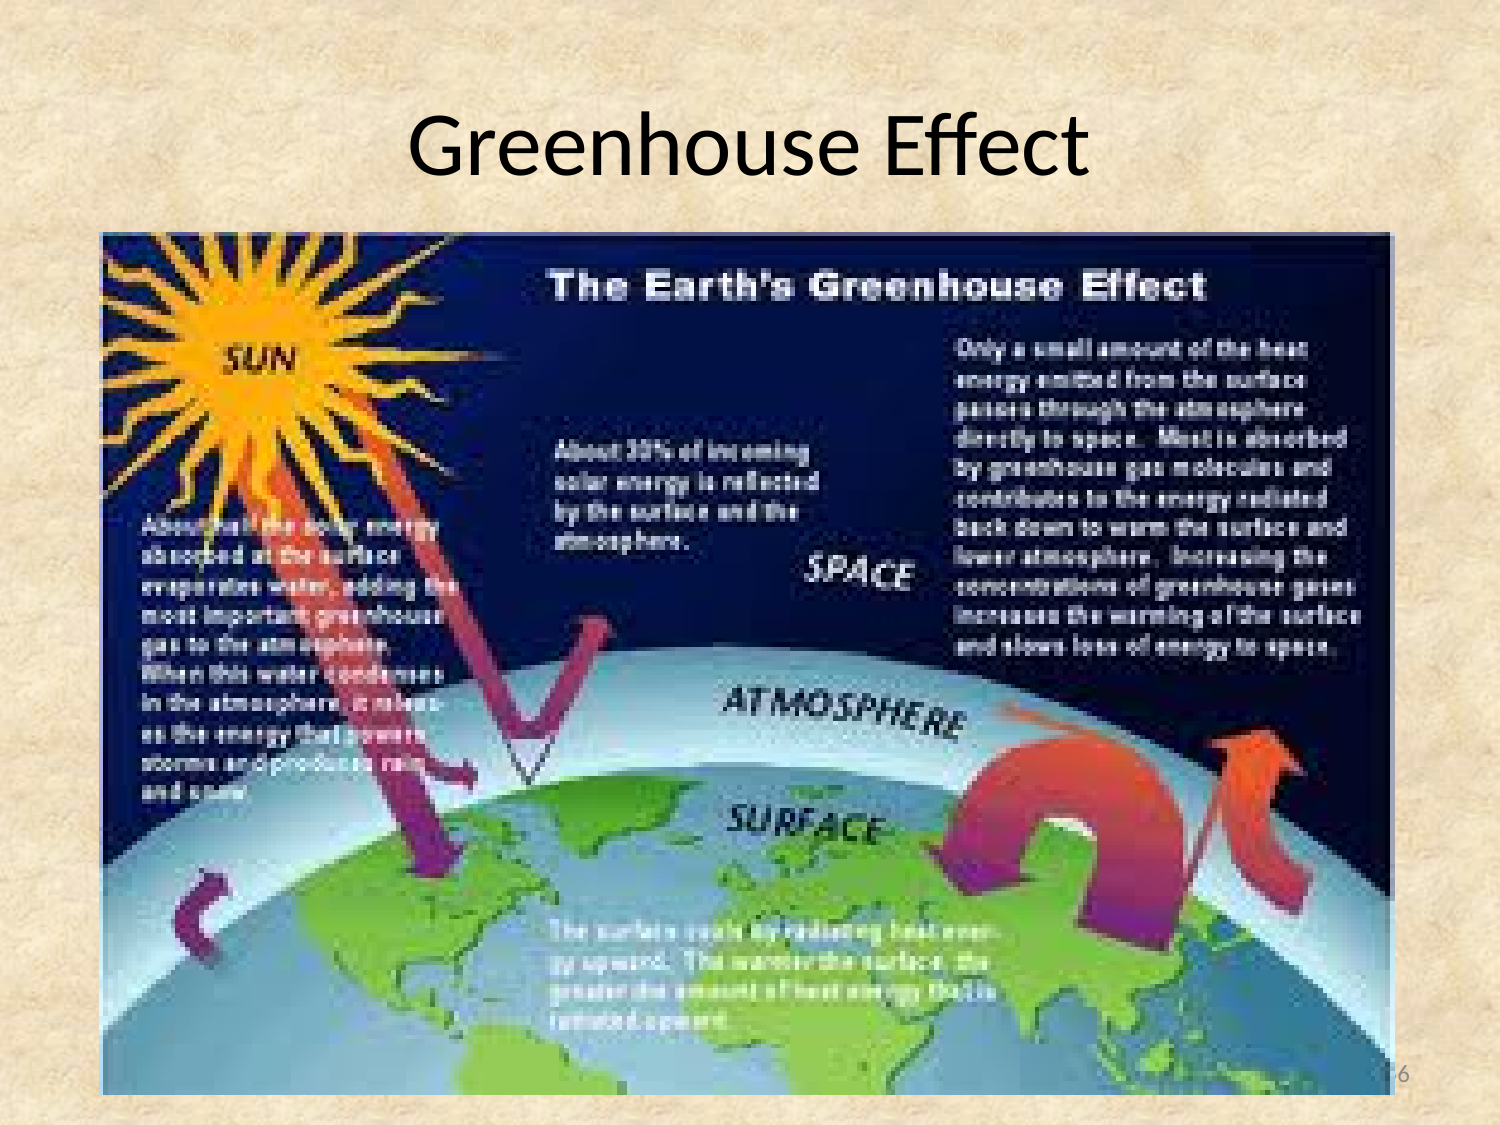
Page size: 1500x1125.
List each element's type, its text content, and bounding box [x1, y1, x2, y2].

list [0, 232, 1500, 1096]
title Greenhouse Effect [75, 45, 1425, 230]
